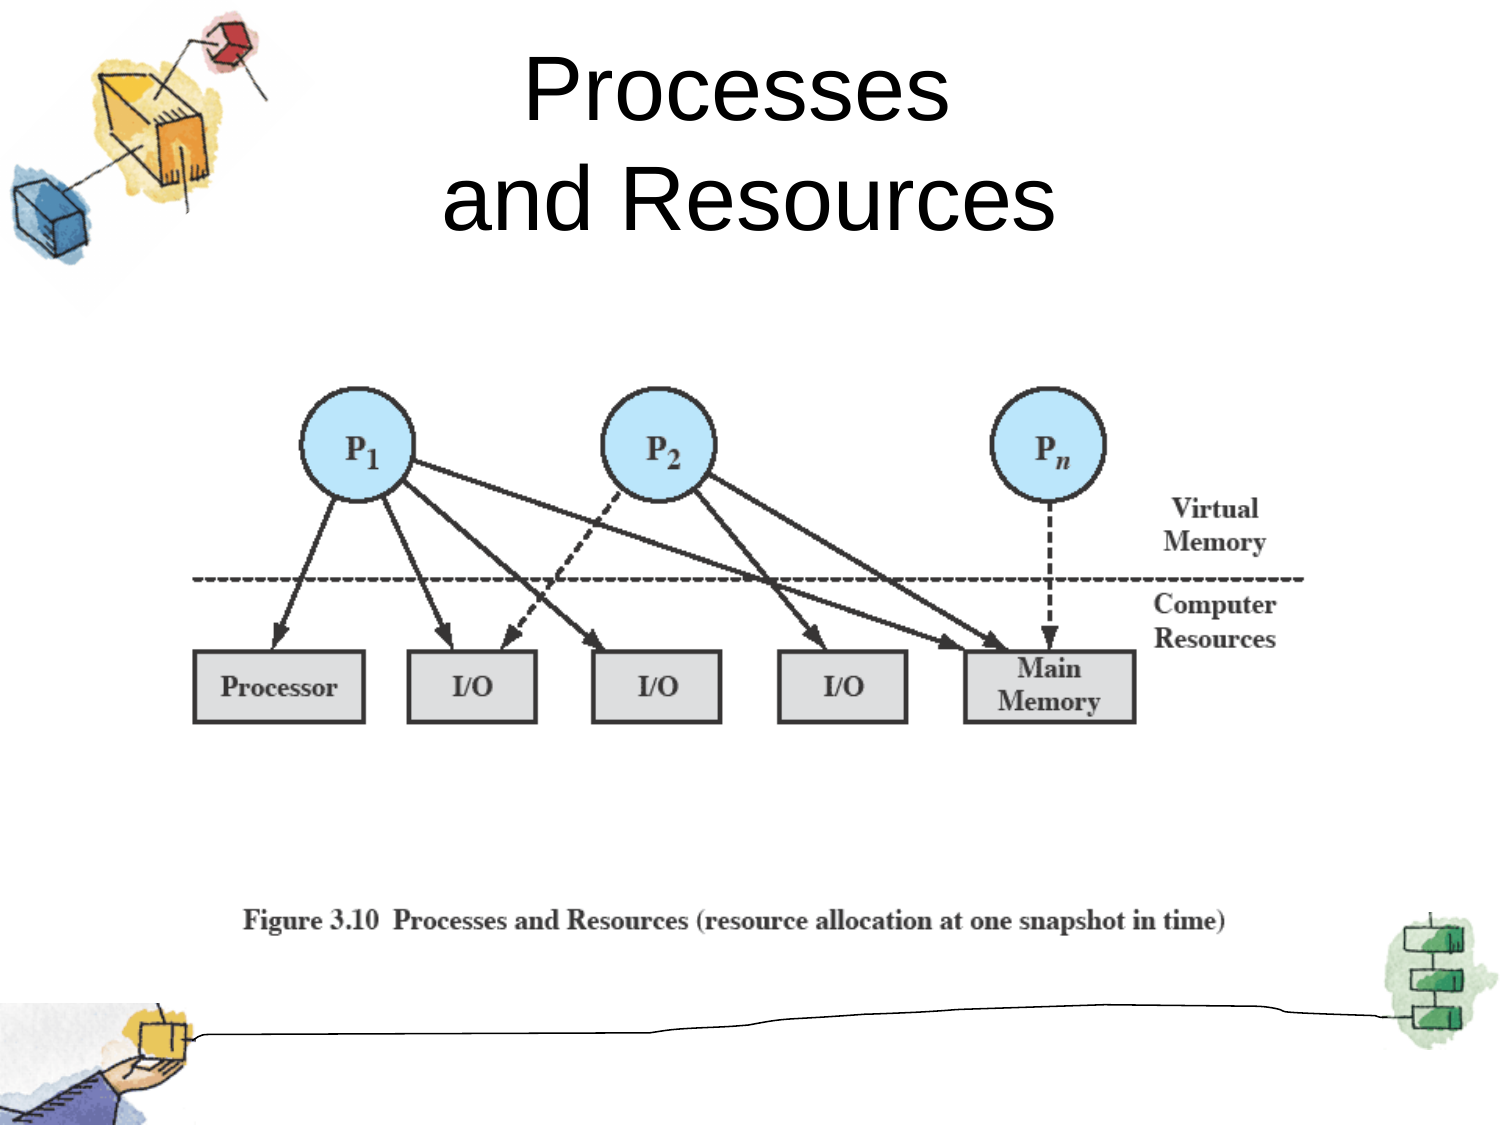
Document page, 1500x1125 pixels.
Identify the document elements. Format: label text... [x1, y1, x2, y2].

picture [0, 85, 167, 316]
title Processes and Resources [74, 44, 1426, 233]
picture [1382, 912, 1500, 1050]
picture [0, 1003, 196, 1125]
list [162, 299, 1337, 951]
picture [114, 0, 274, 44]
